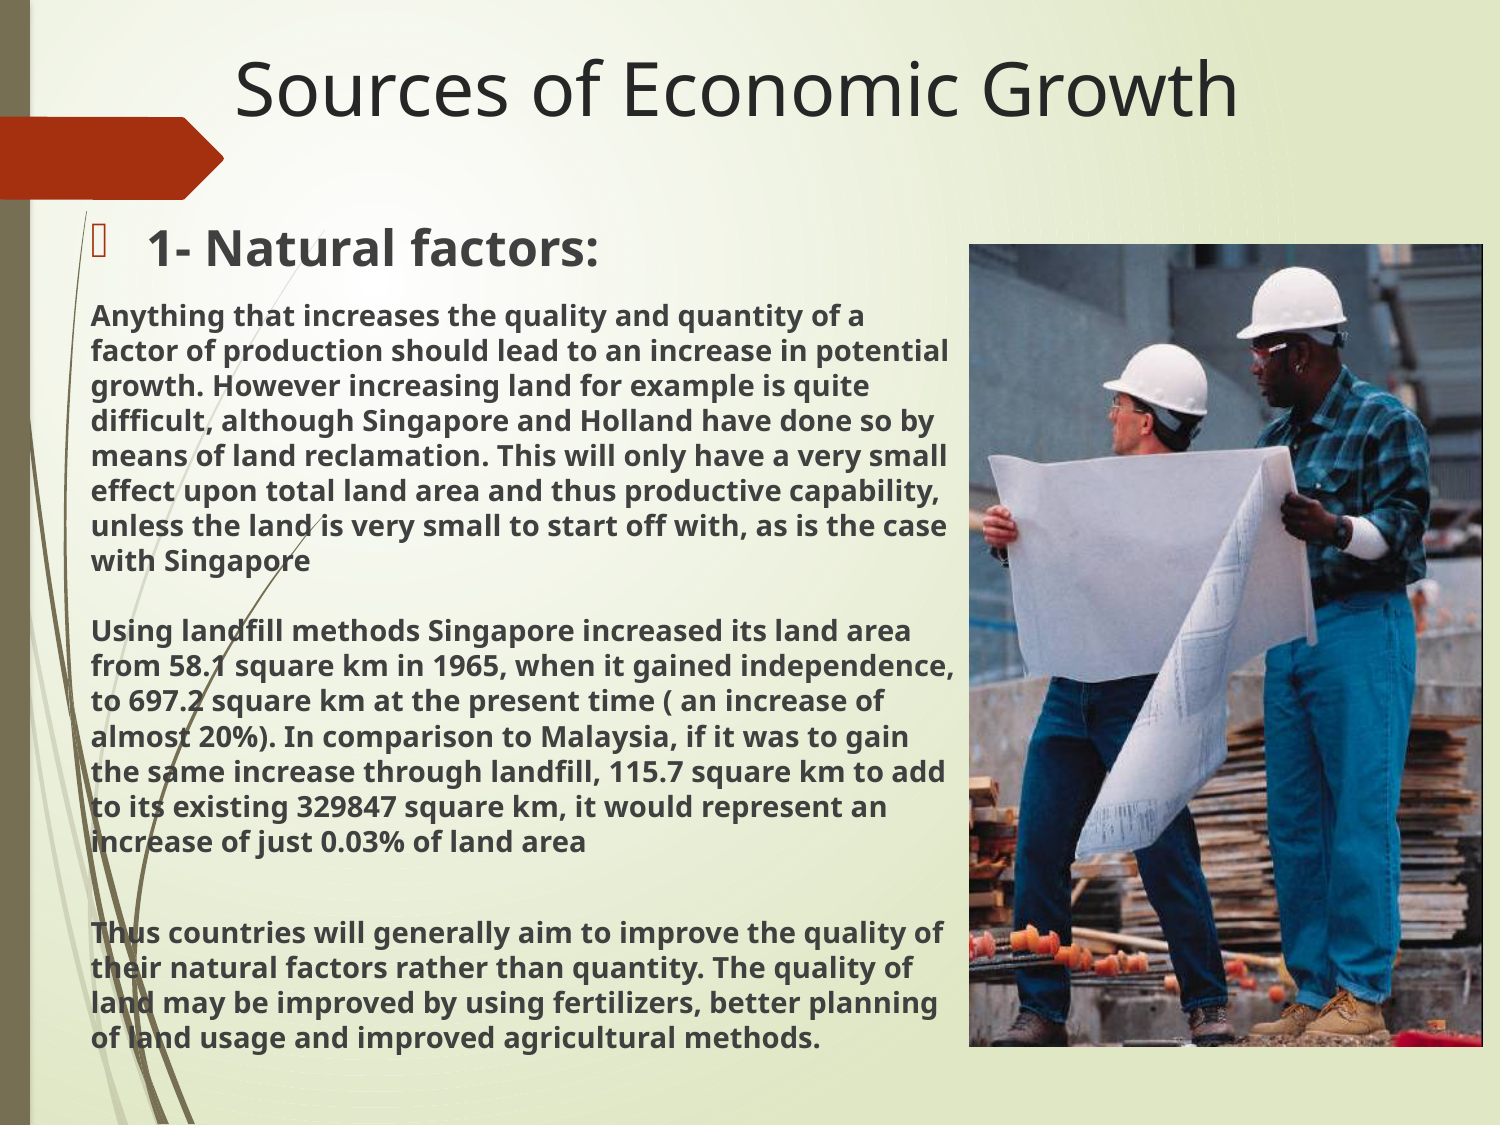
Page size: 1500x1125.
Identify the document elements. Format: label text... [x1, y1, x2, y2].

title Sources of Economic Growth [219, 34, 1400, 243]
picture [969, 244, 1484, 1048]
list 1- Natural factors: Anything that increases the quality and quantity of a factor of production should lead to an increase in potential growth. However increasing land for example is quite difficult, although Singapore and Holland have done so by means of land reclamation. This will only have a very small effect upon total land area and thus productive capability, unless the land is very small to start off with, as is the case with Singapore Using landfill methods Singapore increased its land area from 58.1 square km in 1965, when it gained independence, to 697.2 square km at the present time ( an increase of almost 20%). In comparison to Malaysia, if it was to gain the same increase through landfill, 115.7 square km to add to its existing 329847 square km, it would represent an increase of just 0.03% of land area Thus countries will generally aim to improve the quality of their natural factors rather than quantity. The quality of land may be improved by using fertilizers, better planning of land usage and improved agricultural methods. [75, 208, 976, 1125]
